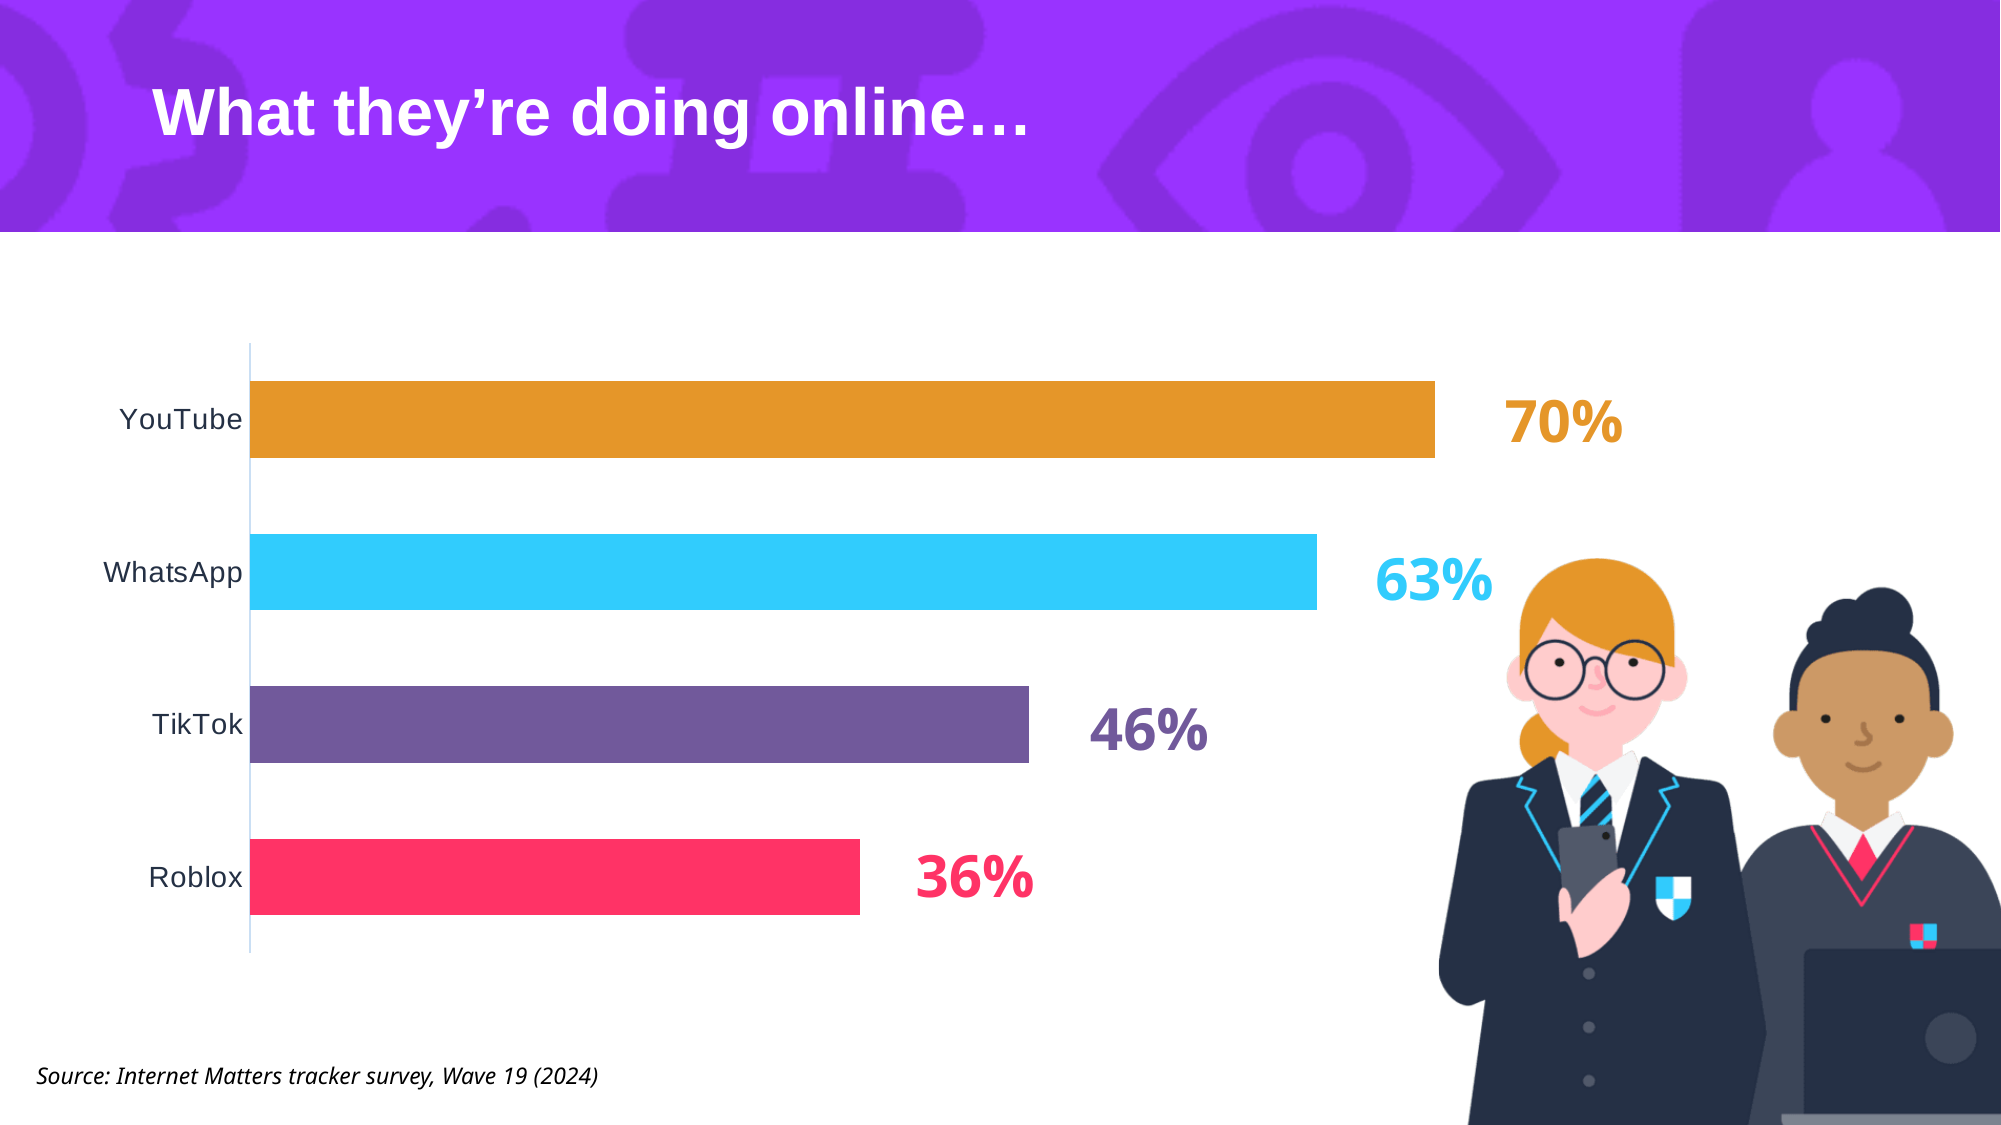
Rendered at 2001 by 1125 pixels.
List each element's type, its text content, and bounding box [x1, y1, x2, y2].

text_box Source: Internet Matters tracker survey, Wave 19 (2024) [21, 1054, 703, 1097]
chart [48, 258, 1752, 1055]
picture [0, 0, 2000, 233]
picture [1438, 557, 2001, 1125]
